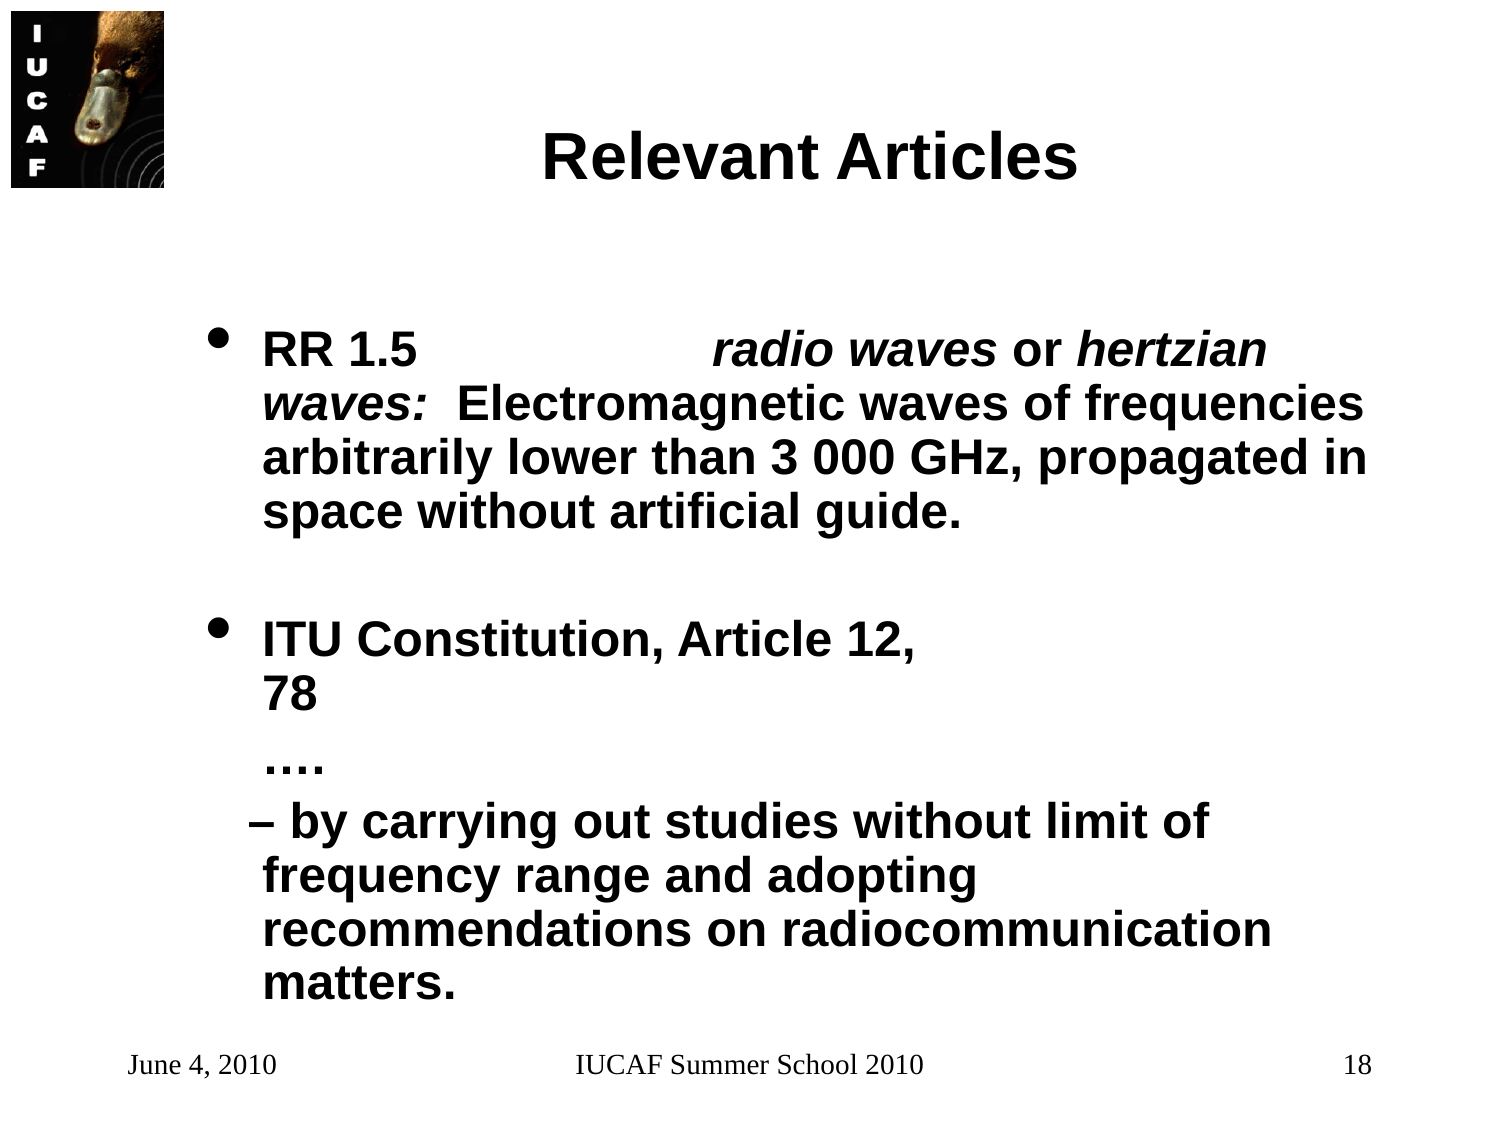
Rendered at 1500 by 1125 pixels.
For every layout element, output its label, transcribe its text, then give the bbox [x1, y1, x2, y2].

picture [11, 11, 164, 188]
footer IUCAF Summer School 2010 [512, 1024, 988, 1101]
slide_number 18 [1074, 1024, 1388, 1101]
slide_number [112, 1024, 426, 1101]
title Relevant Articles [174, 59, 1448, 248]
list RR 1.5 radio waves or hertzian waves: Electromagnetic waves of frequencies arbitrarily lower than 3 000 GHz, propagated in space without artificial guide. ITU Constitution, Article 12, 78 …. – by carrying out studies without limit of frequency range and adopting recommendations on radiocommunication matters. [190, 315, 1435, 991]
